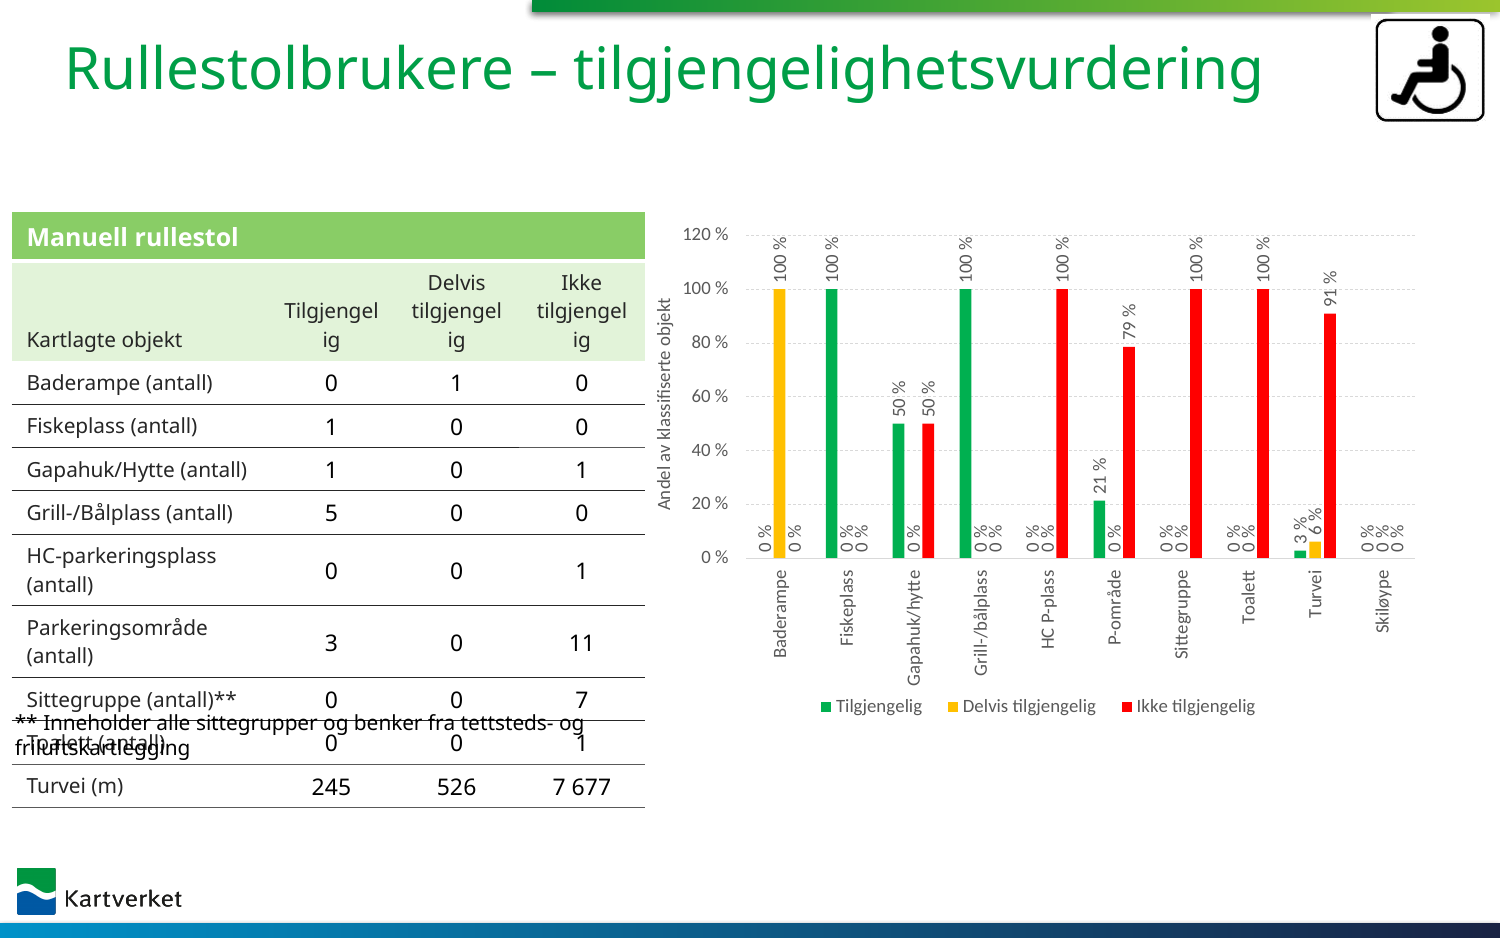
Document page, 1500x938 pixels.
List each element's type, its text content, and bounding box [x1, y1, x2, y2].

table_cell 1 [519, 535, 638, 605]
text_box Rullestolbrukere – tilgjengelighetsvurdering [49, 12, 1372, 109]
picture [643, 218, 1427, 728]
table_cell 0 [394, 535, 519, 605]
table_cell Parkeringsområde (antall) [12, 606, 269, 677]
table_cell Baderampe (antall) [12, 361, 269, 404]
table_cell 0 [519, 405, 638, 447]
picture [1371, 13, 1491, 127]
table_cell Sittegruppe (antall)** [12, 678, 269, 702]
table_cell 0 [394, 491, 519, 534]
table_cell Gapahuk/Hytte (antall) [12, 448, 269, 490]
table_cell 1 [394, 361, 519, 404]
table_header Manuell rullestol [12, 212, 645, 259]
table_cell 5 [269, 491, 394, 534]
table_cell 0 [394, 405, 519, 447]
table_cell 526 [394, 768, 519, 807]
table_cell Grill-/Bålplass (antall) [12, 491, 269, 534]
table_cell 0 [394, 448, 519, 490]
table_cell Ikke tilgjengelig [519, 263, 638, 361]
table_cell Fiskeplass (antall) [12, 405, 269, 447]
table_cell Tilgjengelig [269, 263, 394, 361]
table_cell 0 [269, 678, 394, 702]
table_cell 1 [519, 448, 638, 490]
text_box ** Inneholder alle sittegrupper og benker fra tettsteds- og friluftskartlegging [0, 702, 745, 768]
table_cell 245 [269, 768, 394, 807]
table_cell 0 [519, 491, 638, 534]
table_cell 0 [394, 678, 519, 702]
table_cell HC-parkeringsplass (antall) [12, 535, 269, 605]
table_cell 1 [269, 405, 394, 447]
table_cell 1 [269, 448, 394, 490]
table_cell 7 [519, 678, 638, 702]
table_cell Delvis tilgjengelig [394, 263, 519, 361]
table_cell 11 [519, 606, 638, 677]
table_cell 0 [269, 535, 394, 605]
table_cell 7 677 [519, 768, 645, 807]
table_cell Kartlagte objekt [12, 263, 269, 361]
table_cell 3 [269, 606, 394, 677]
table_cell 0 [269, 361, 394, 404]
table_cell 0 [394, 606, 519, 677]
table_cell Turvei (m) [12, 768, 269, 807]
table_cell 0 [519, 361, 638, 404]
